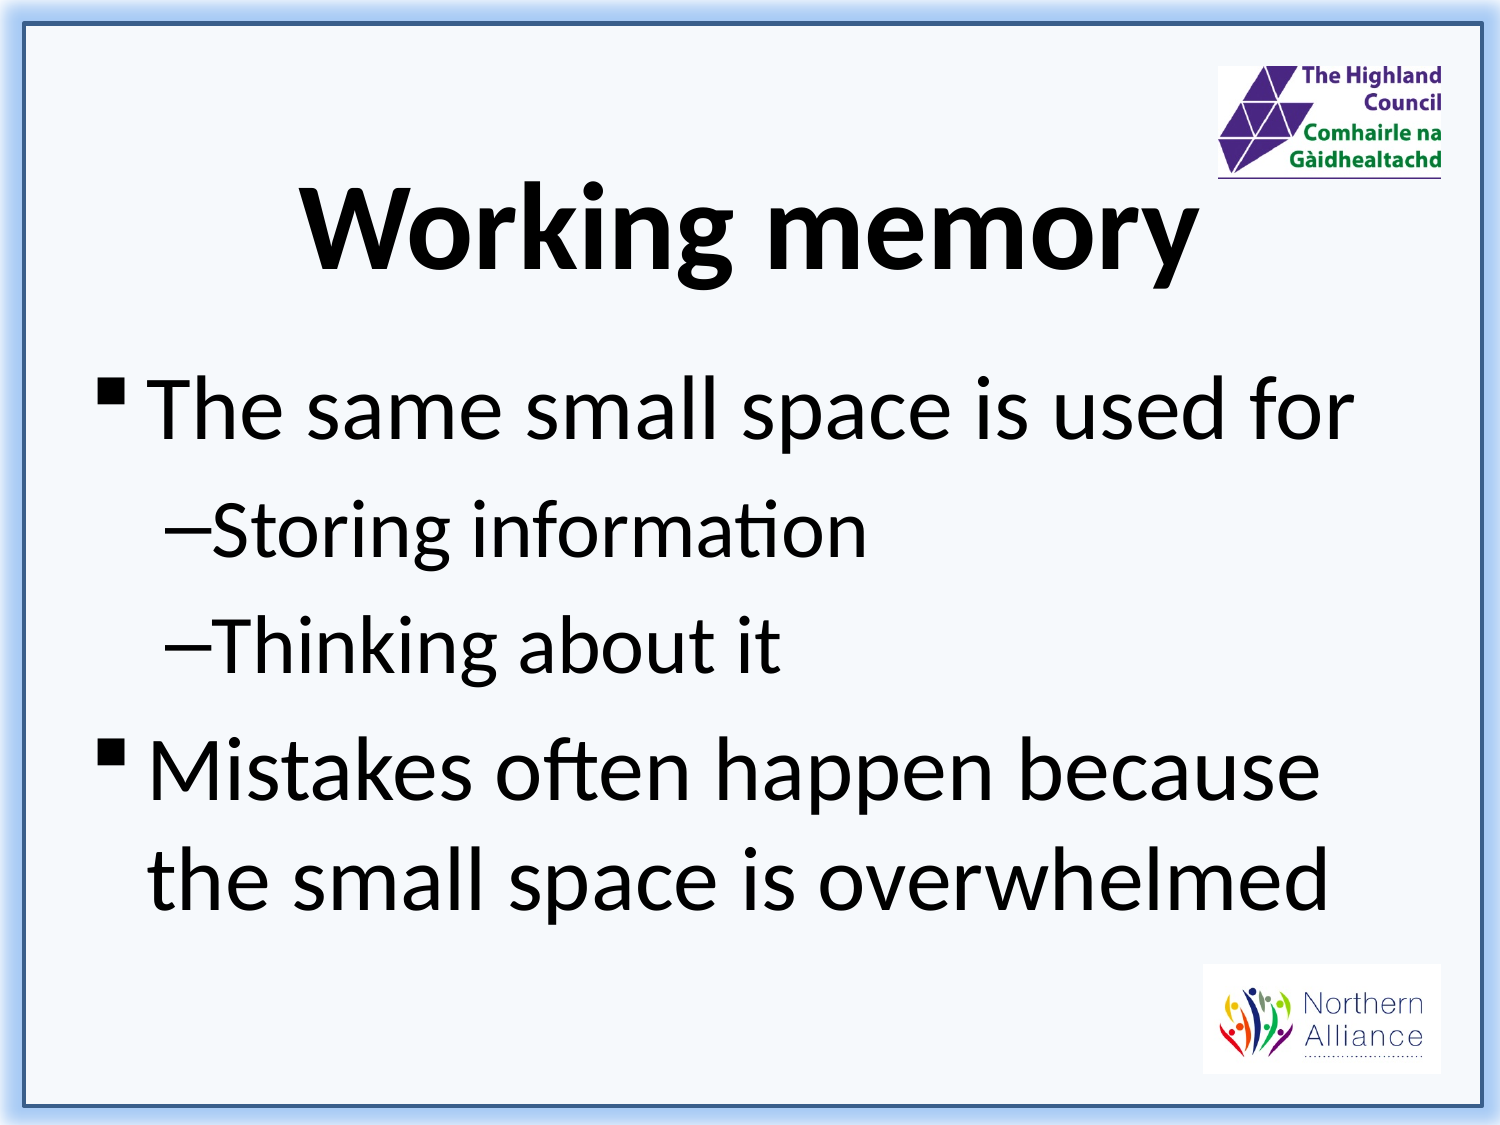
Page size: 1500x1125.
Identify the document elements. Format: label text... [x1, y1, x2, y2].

text_box [22, 21, 1484, 1108]
picture [1218, 66, 1441, 179]
title Working memory [75, 125, 1425, 313]
picture [1203, 963, 1441, 1075]
list The same small space is used for Storing information Thinking about it Mistakes often happen because the small space is overwhelmed [75, 339, 1425, 1083]
